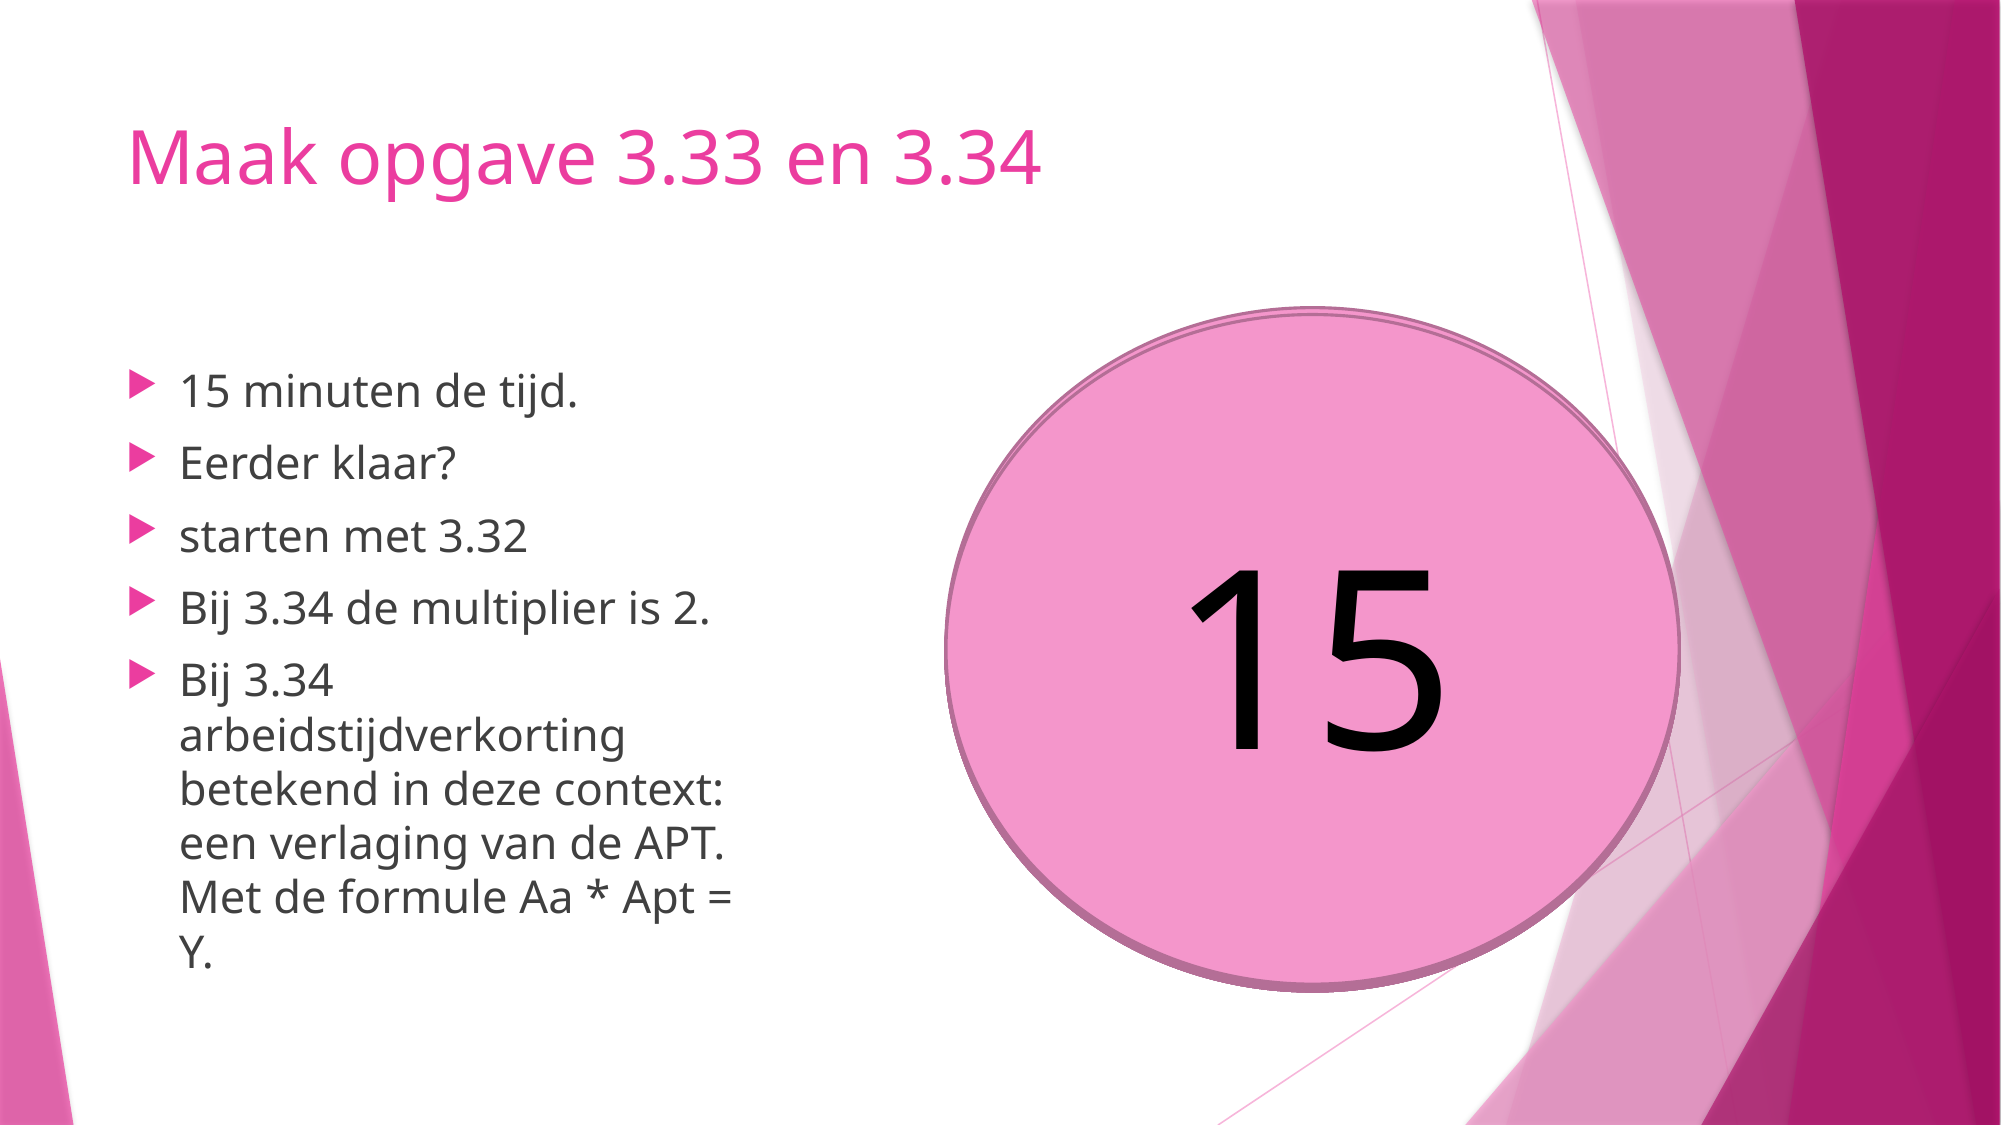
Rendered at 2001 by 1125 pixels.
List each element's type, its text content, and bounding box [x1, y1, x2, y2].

list 15 minuten de tijd. Eerder klaar? starten met 3.32 Bij 3.34 de multiplier is 2. Bij 3.34 arbeidstijdverkorting betekend in deze context: een verlaging van de APT. Met de formule Aa * Apt = Y. [111, 354, 774, 992]
title Maak opgave 3.33 en 3.34 [111, 101, 1522, 319]
text_box 9 [958, 742, 1668, 990]
text_box 15 [944, 312, 1681, 986]
text_box 7 [961, 748, 1667, 993]
text_box 14 [946, 306, 1679, 609]
